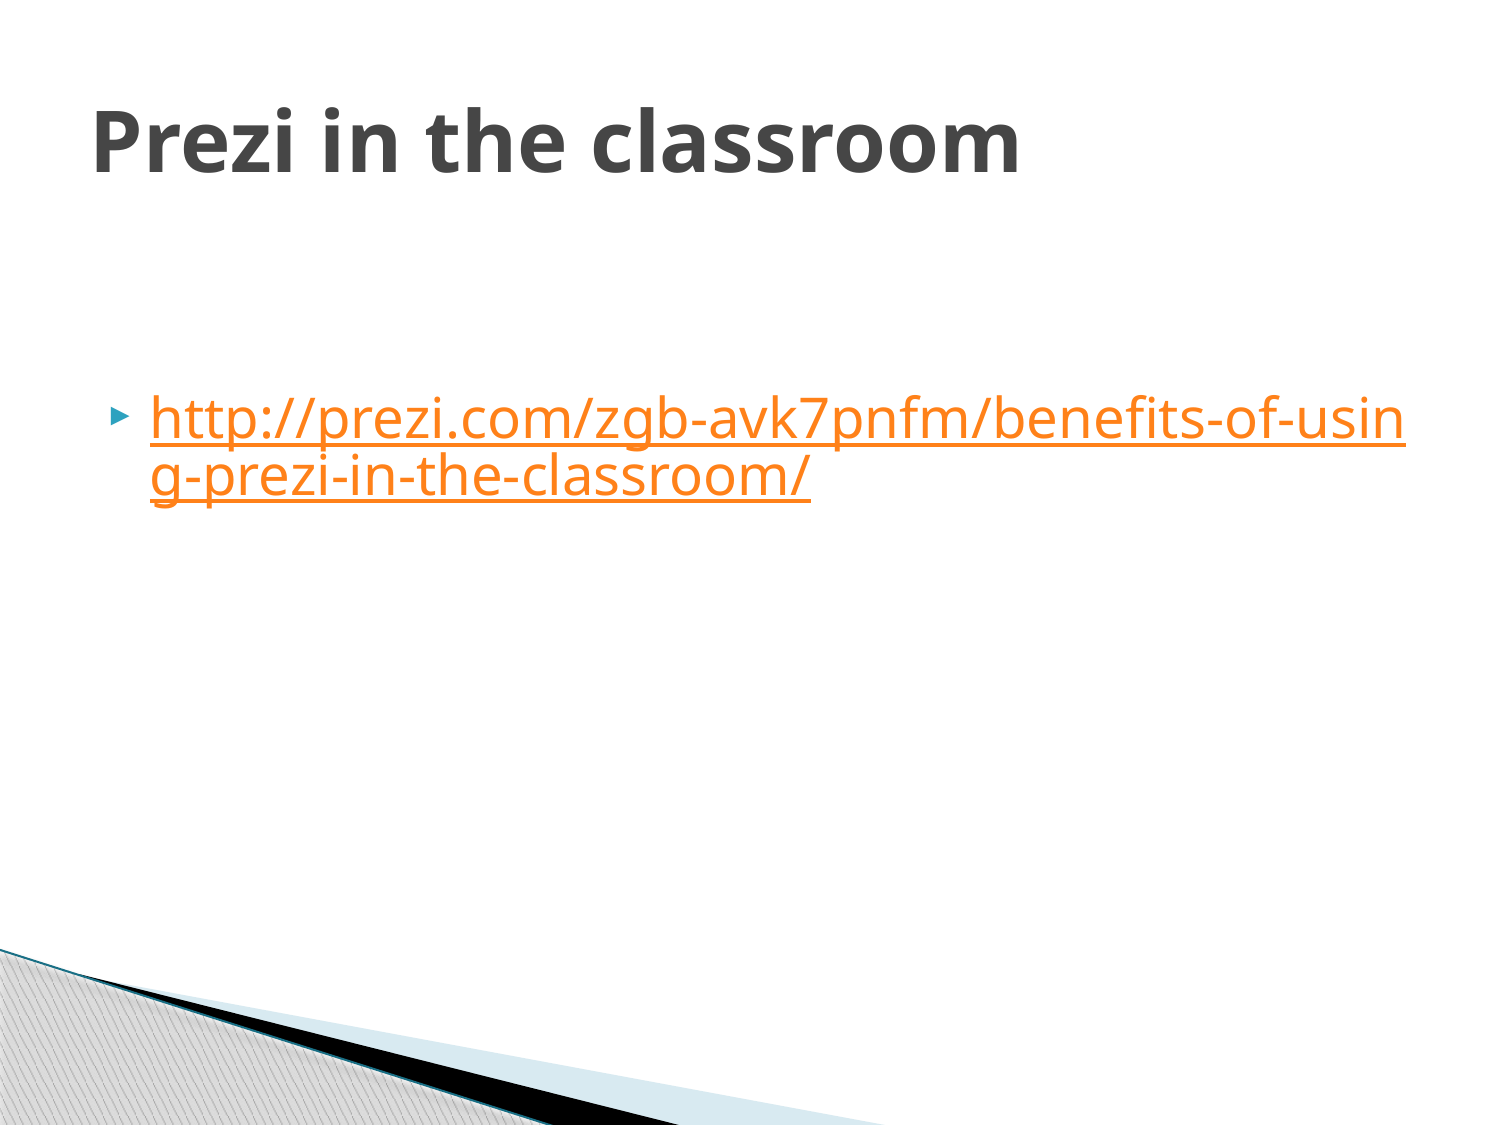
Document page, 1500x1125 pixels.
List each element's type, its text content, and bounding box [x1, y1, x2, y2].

list http://prezi.com/zgb-avk7pnfm/benefits-of-using-prezi-in-the-classroom/ [75, 375, 1425, 1005]
title Prezi in the classroom [75, 45, 1425, 233]
